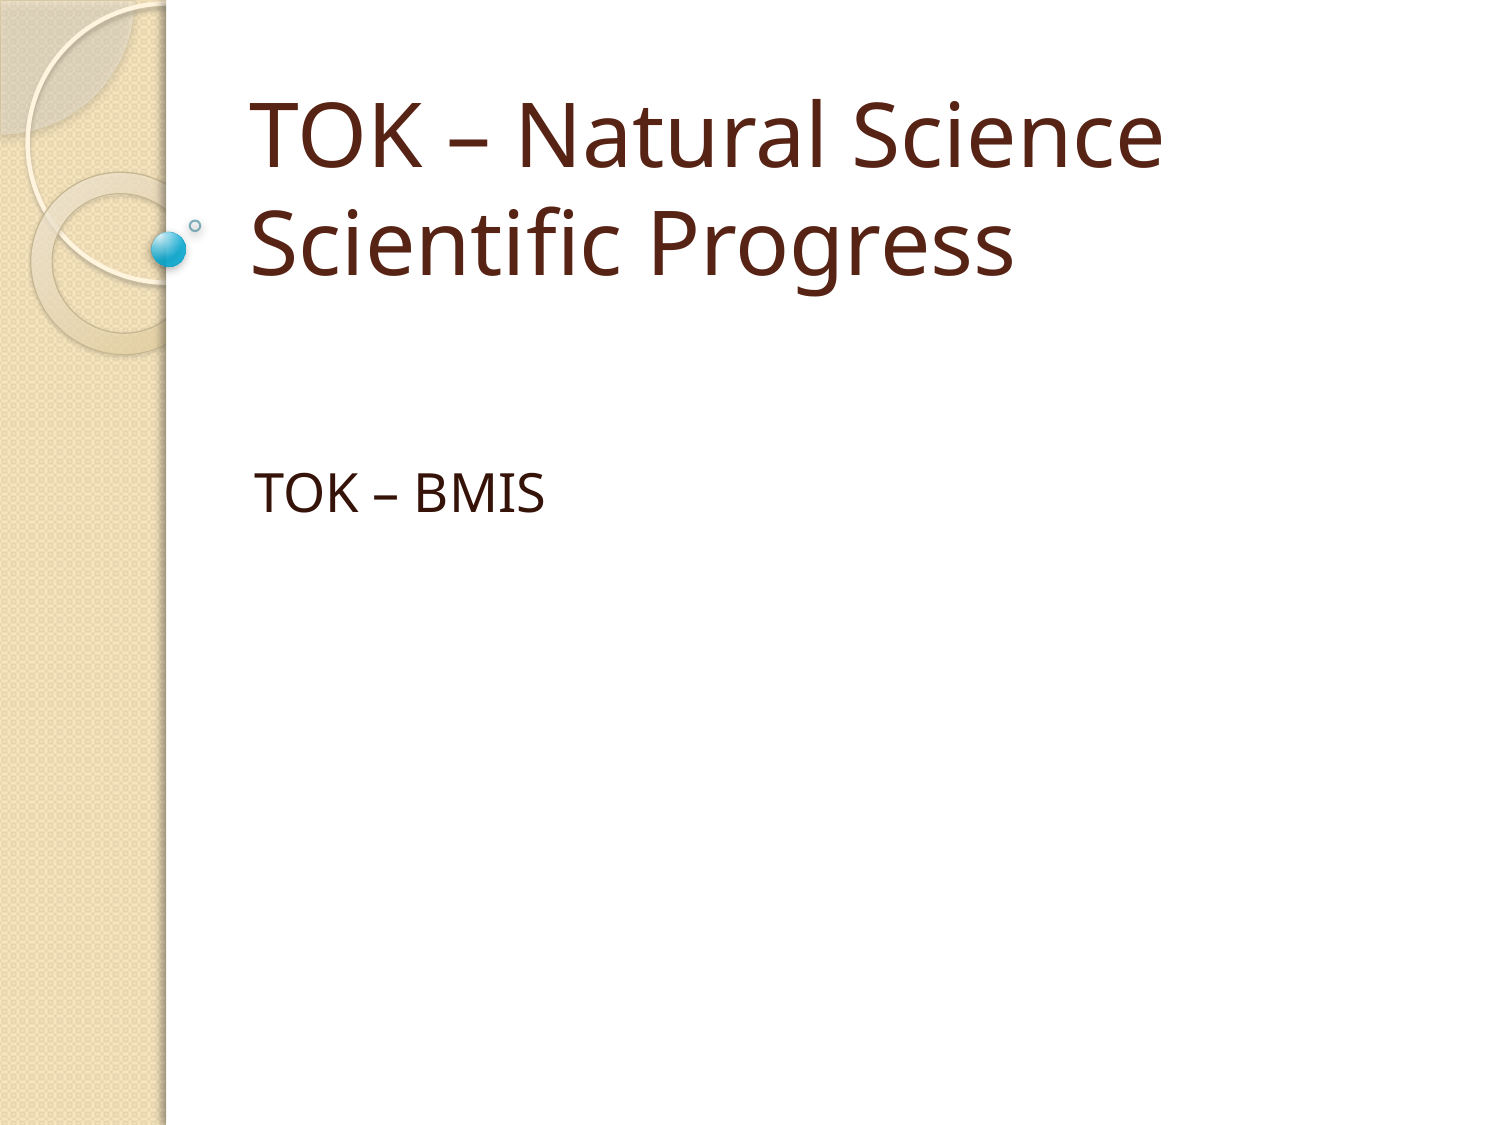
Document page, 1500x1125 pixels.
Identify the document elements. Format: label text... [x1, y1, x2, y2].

title TOK – Natural Science Scientific Progress [234, 59, 1450, 301]
subtitle TOK – BMIS [234, 303, 1450, 591]
